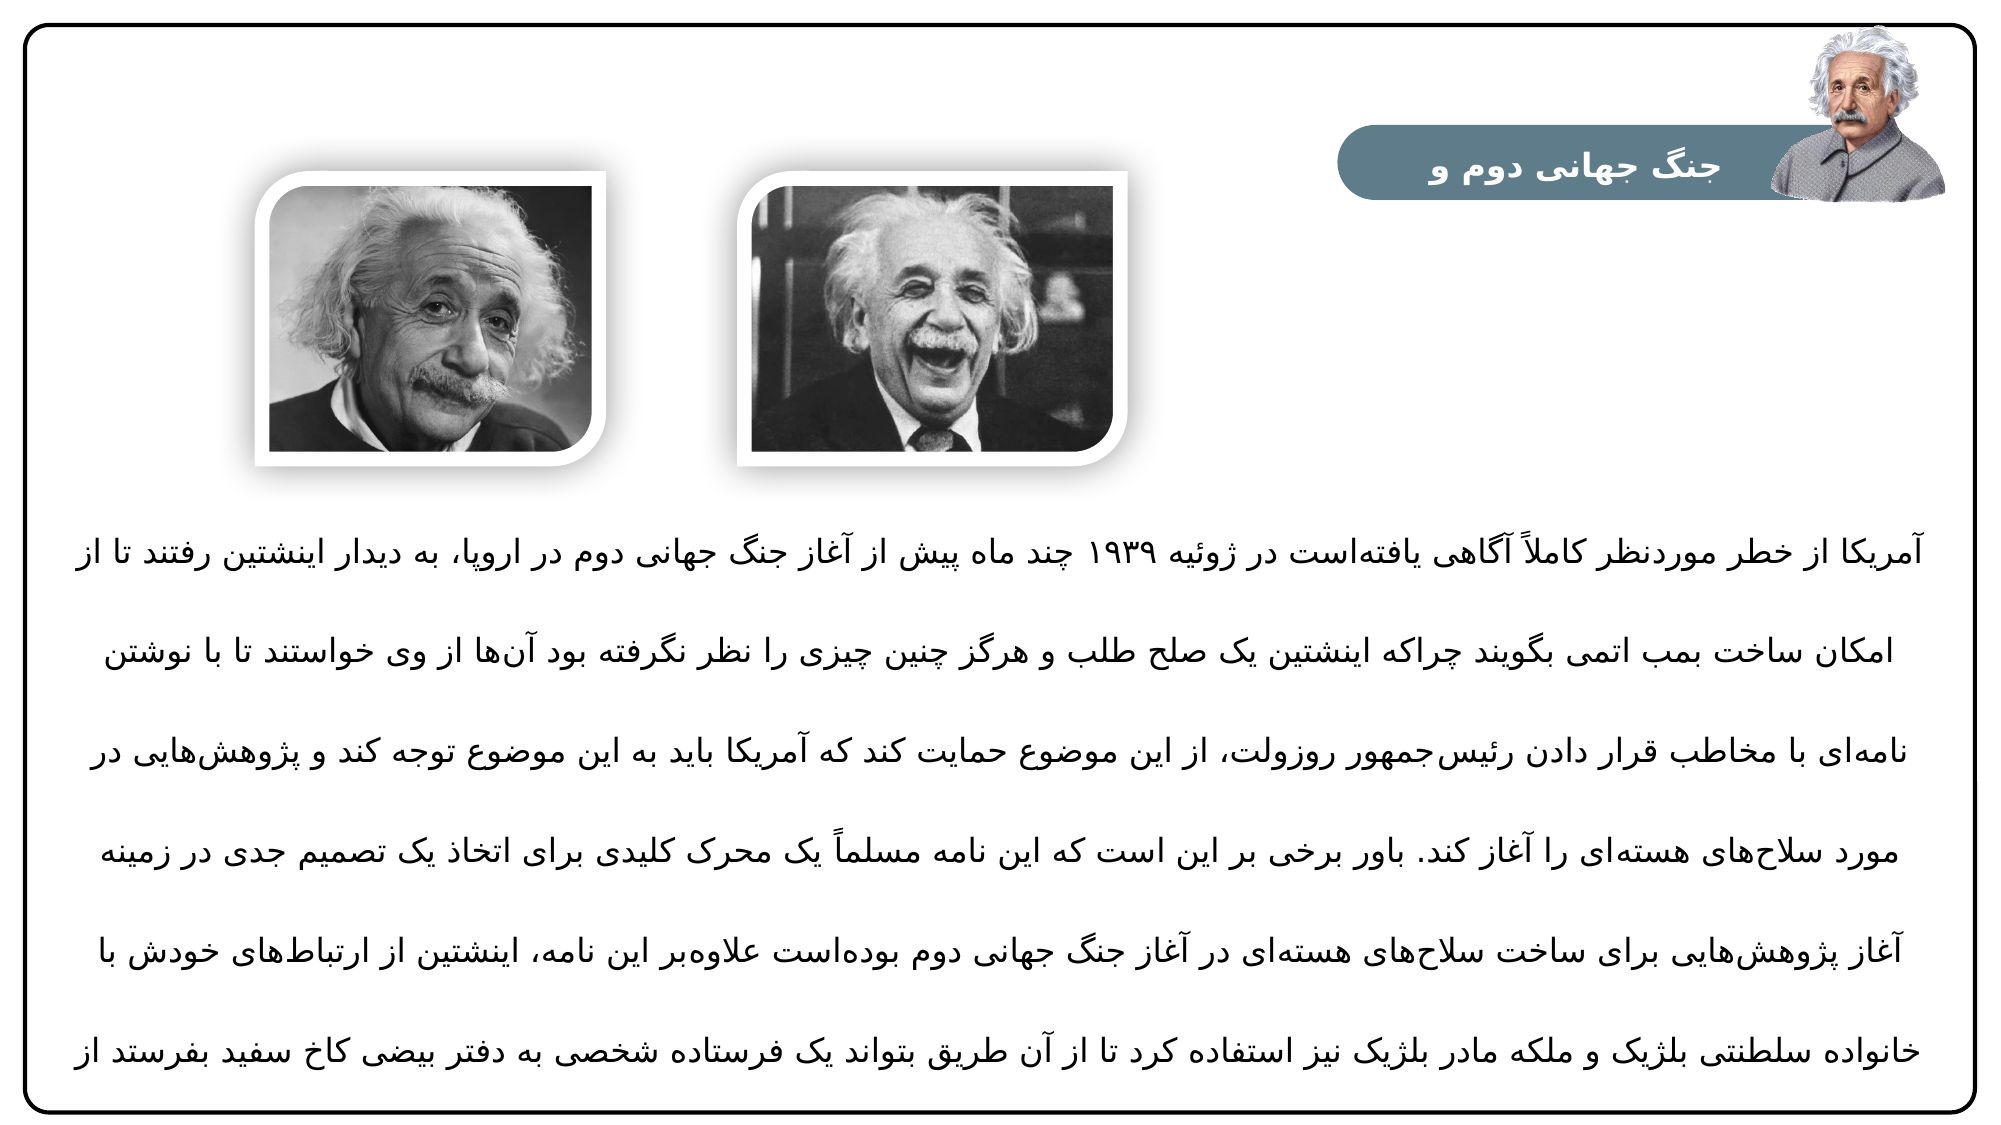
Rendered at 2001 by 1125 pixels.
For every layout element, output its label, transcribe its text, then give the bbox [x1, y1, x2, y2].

list آمریکا از خطر موردنظر کاملاً آگاهی یافته‌است در ژوئیه ۱۹۳۹ چند ماه پیش از آغاز جنگ جهانی دوم در اروپا، به دیدار اینشتین رفتند تا از امکان ساخت بمب اتمی بگویند چراکه اینشتین یک صلح طلب و هرگز چنین چیزی را نظر نگرفته بود آن‌ها از وی خواستند تا با نوشتن نامه‌ای با مخاطب قرار دادن رئیس‌جمهور روزولت، از این موضوع حمایت کند که آمریکا باید به این موضوع توجه کند و پژوهش‌هایی در مورد سلاح‌های هسته‌ای را آغاز کند. باور برخی بر این است که این نامه مسلماً یک محرک کلیدی برای اتخاذ یک تصمیم جدی در زمینه آغاز پژوهش‌هایی برای ساخت سلاح‌های هسته‌ای در آغاز جنگ جهانی دوم بوده‌است علاوه‌بر این نامه، اینشتین از ارتباط‌های خودش با خانواده سلطنتی بلژیک و ملکه مادر بلژیک نیز استفاده کرد تا از آن طریق بتواند یک فرستاده شخصی به دفتر بیضی کاخ سفید بفرستد از نظر اینشتین، جنگ یک بیماری بود و او همواره به‌دنبال خودداری در برابر جنگ بود. [56, 462, 1944, 900]
picture [1761, 14, 1954, 213]
picture [261, 178, 600, 460]
picture [744, 178, 1121, 460]
text_box جنگ جهانی دوم و پروژه منهتن [1312, 116, 1738, 252]
